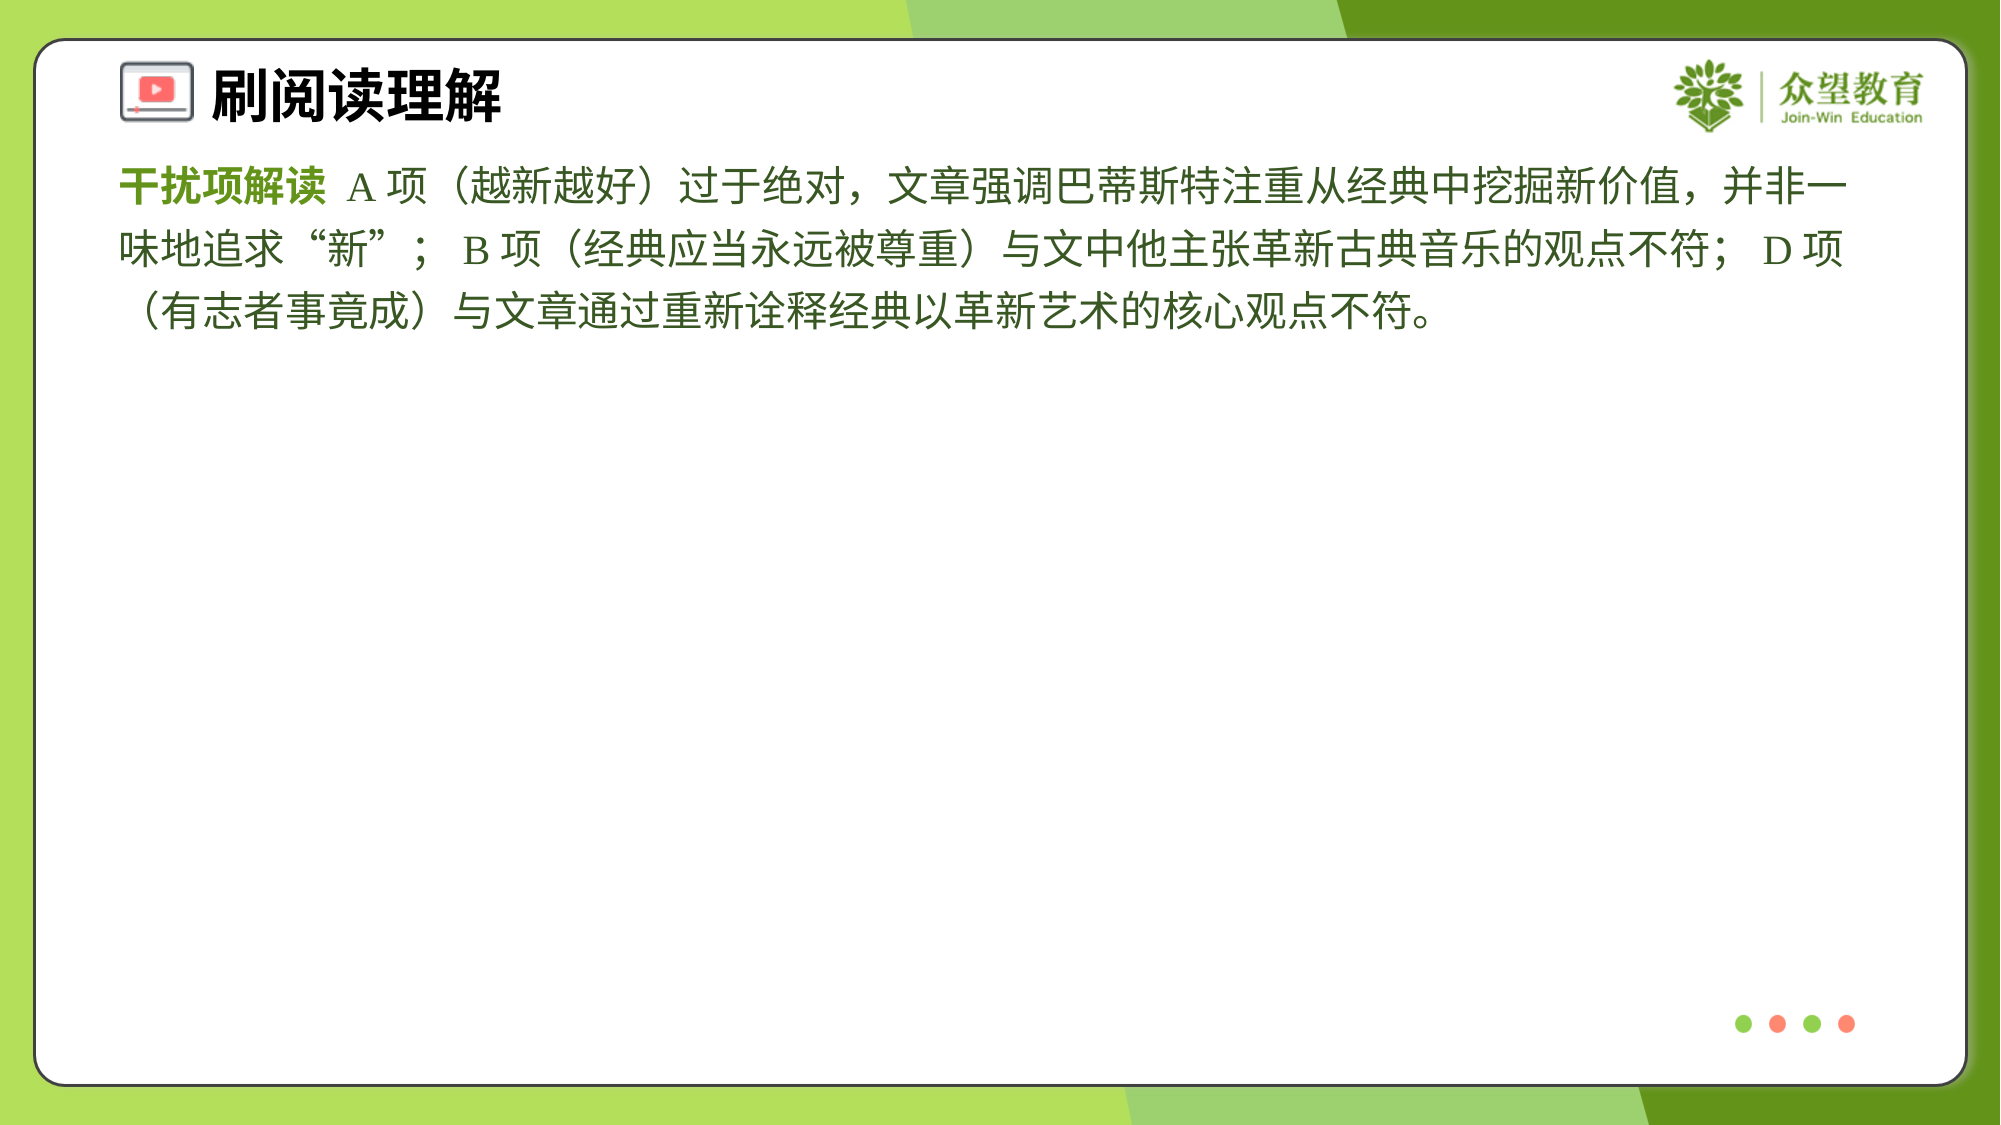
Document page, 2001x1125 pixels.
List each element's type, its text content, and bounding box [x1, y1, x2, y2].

text_box 干扰项解读 A项（越新越好）过于绝对，文章强调巴蒂斯特注重从经典中挖掘新价值，并非一味地追求“新”；B项（经典应当永远被尊重）与文中他主张革新古典音乐的观点不符；D项（有志者事竟成）与文章通过重新诠释经典以革新艺术的核心观点不符。 [118, 147, 1883, 331]
picture [0, 0, 2000, 1125]
